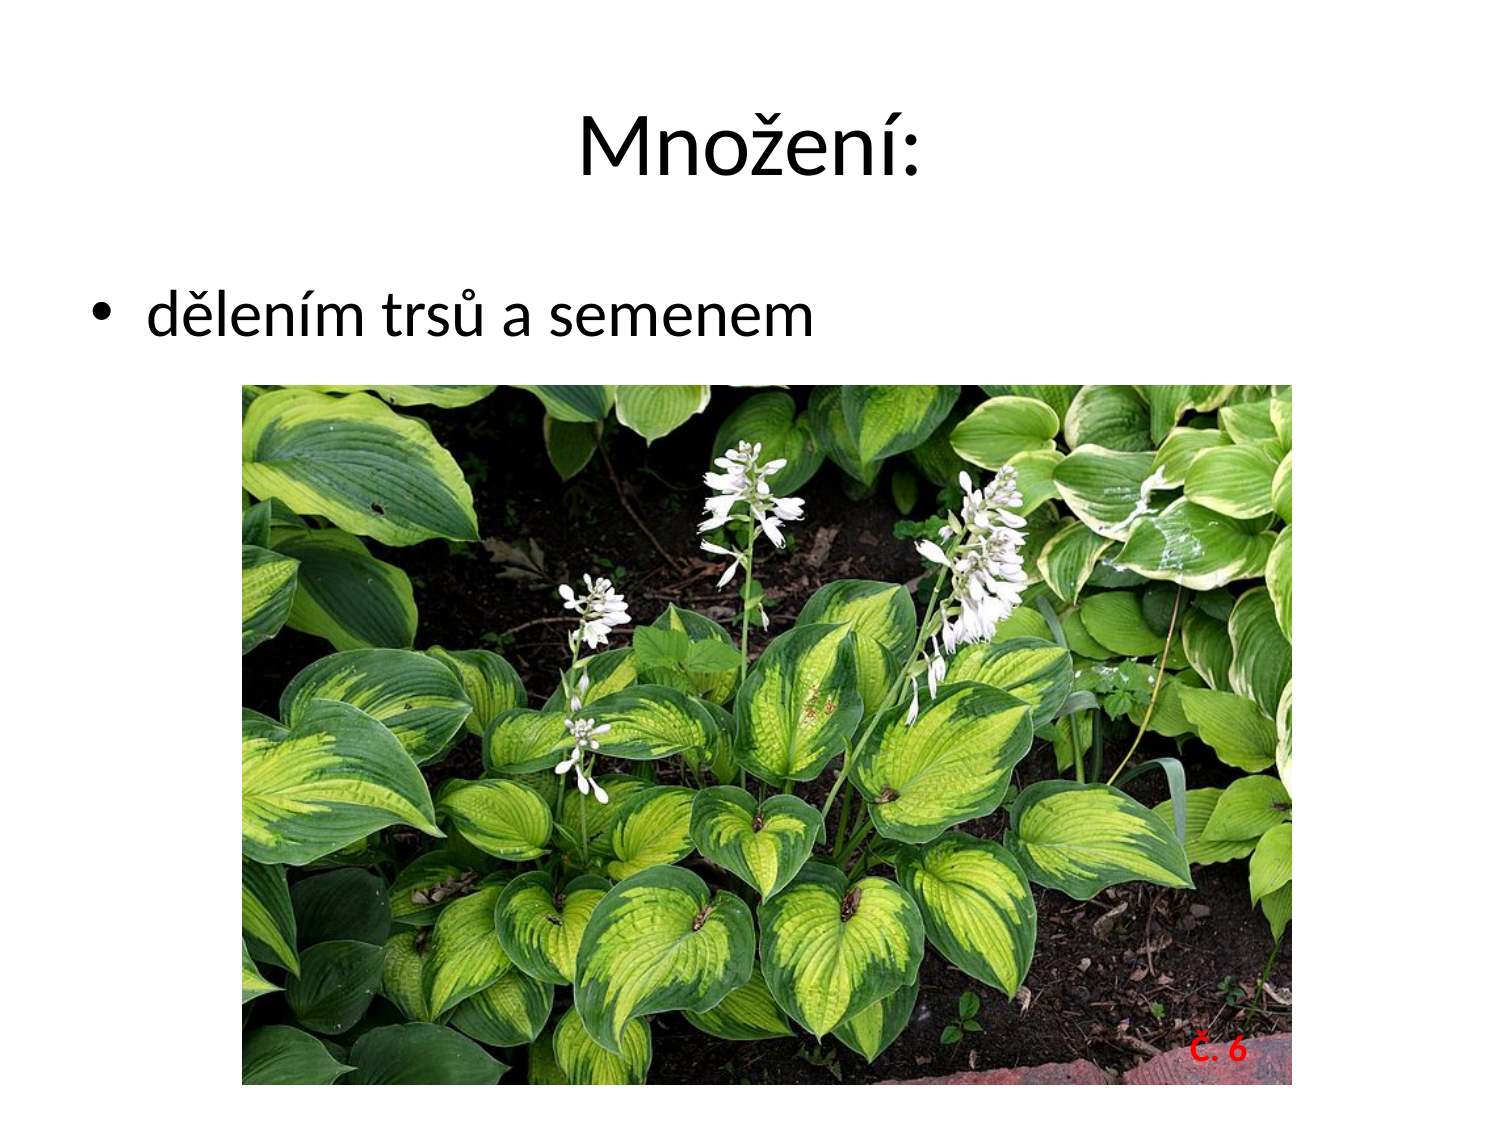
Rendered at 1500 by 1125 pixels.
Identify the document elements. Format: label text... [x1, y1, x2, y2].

list dělením trsů a semenem [75, 262, 1425, 1005]
title Množení: [75, 45, 1425, 233]
picture [241, 385, 1292, 1085]
